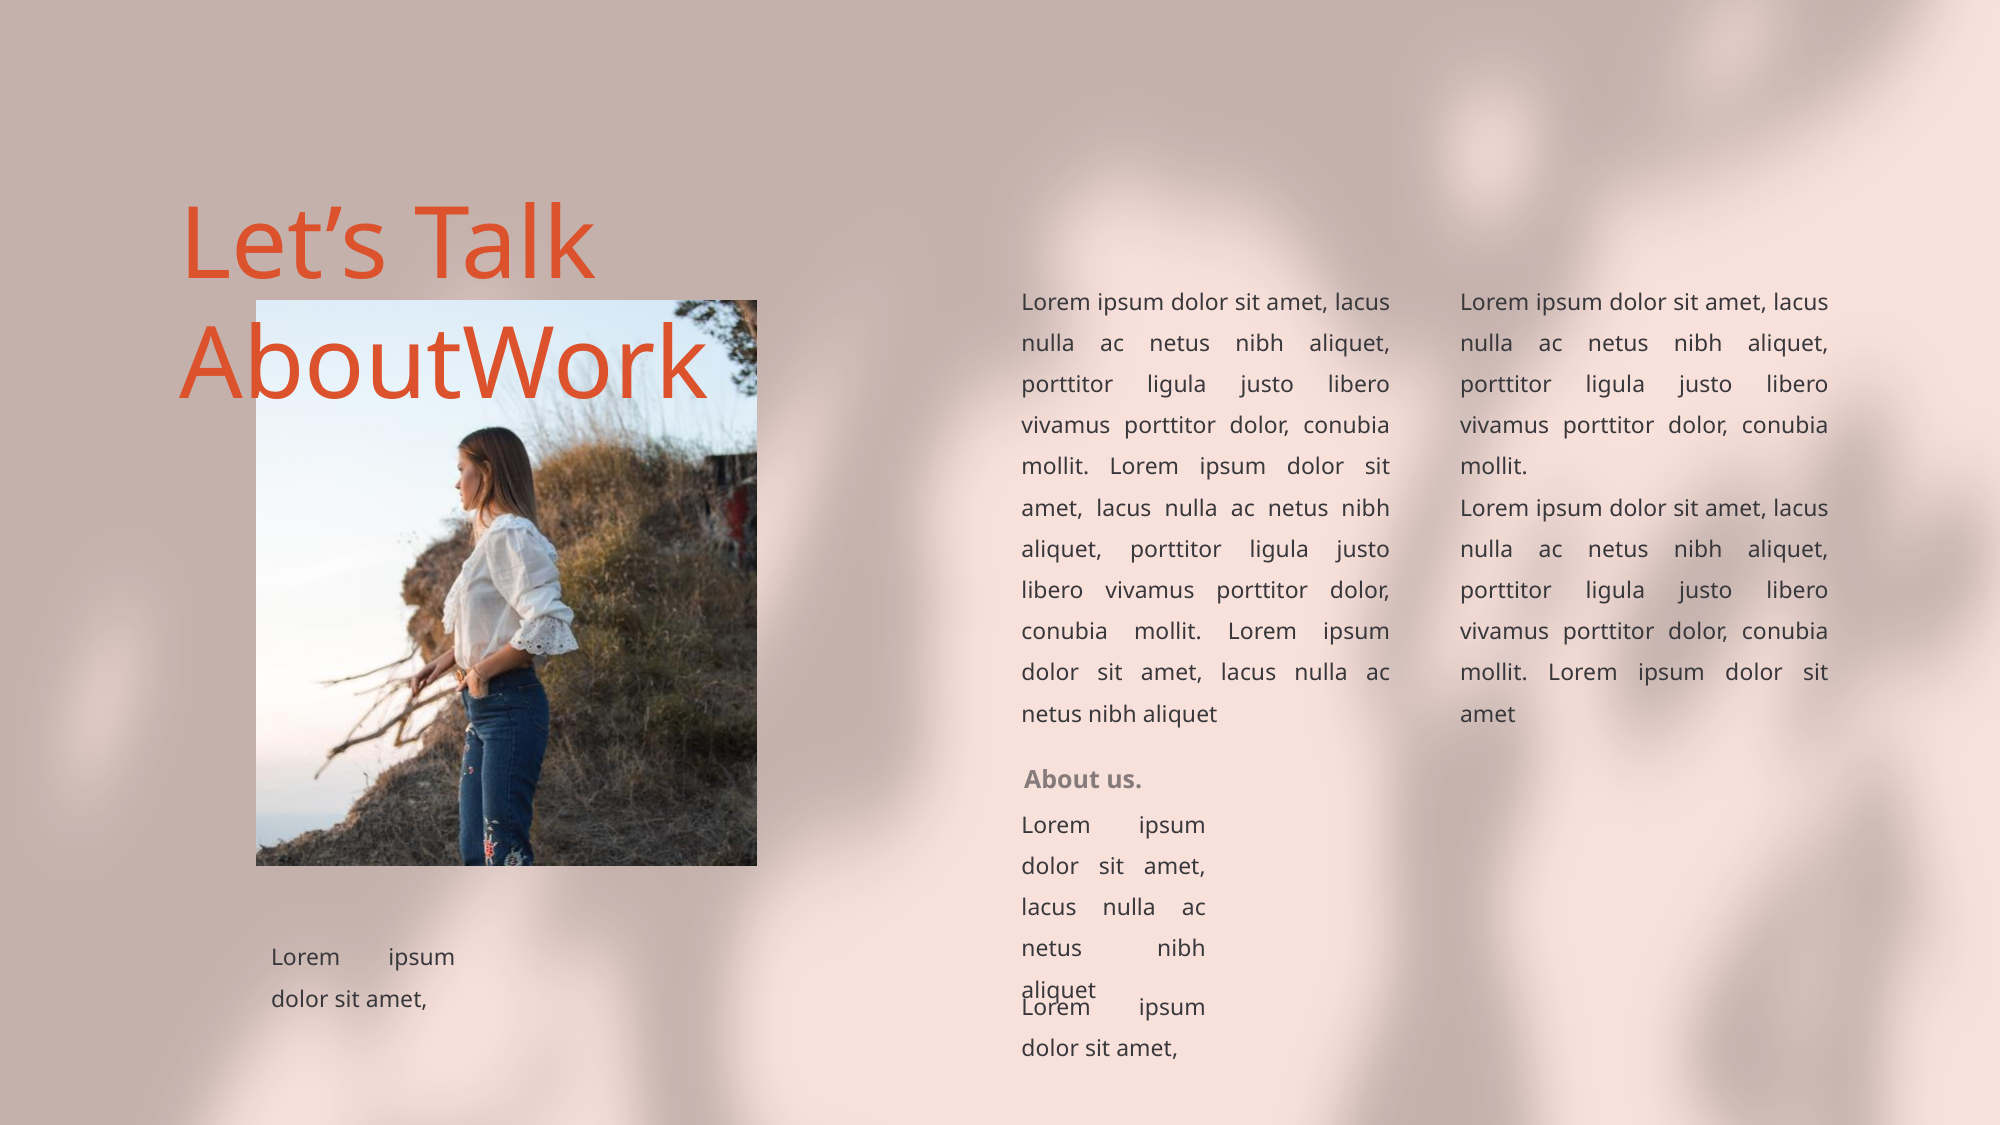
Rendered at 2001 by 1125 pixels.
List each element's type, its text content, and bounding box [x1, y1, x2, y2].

text_box Lorem ipsum dolor sit amet, [1006, 1010, 1221, 1069]
text_box Lorem ipsum dolor sit amet, [256, 921, 471, 1019]
text_box Lorem ipsum dolor sit amet, lacus nulla ac netus nibh aliquet, porttitor ligula justo libero vivamus porttitor dolor, conubia mollit. Lorem ipsum dolor sit amet, lacus nulla ac netus nibh aliquet, porttitor ligula justo libero vivamus porttitor dolor, conubia mollit. Lorem ipsum dolor sit amet [1445, 266, 1844, 734]
text_box About us. [1024, 748, 1272, 794]
text_box Lorem ipsum dolor sit amet, lacus nulla ac netus nibh aliquet [1006, 789, 1221, 1010]
text_box Lorem ipsum dolor sit amet, lacus nulla ac netus nibh aliquet, porttitor ligula justo libero vivamus porttitor dolor, conubia mollit. Lorem ipsum dolor sit amet, lacus nulla ac netus nibh aliquet, porttitor ligula justo libero vivamus porttitor dolor, conubia mollit. Lorem ipsum dolor sit amet, lacus nulla ac netus nibh aliquet [1006, 266, 1406, 734]
text_box Let’s Talk AboutWork [164, 171, 757, 426]
picture [256, 299, 757, 866]
